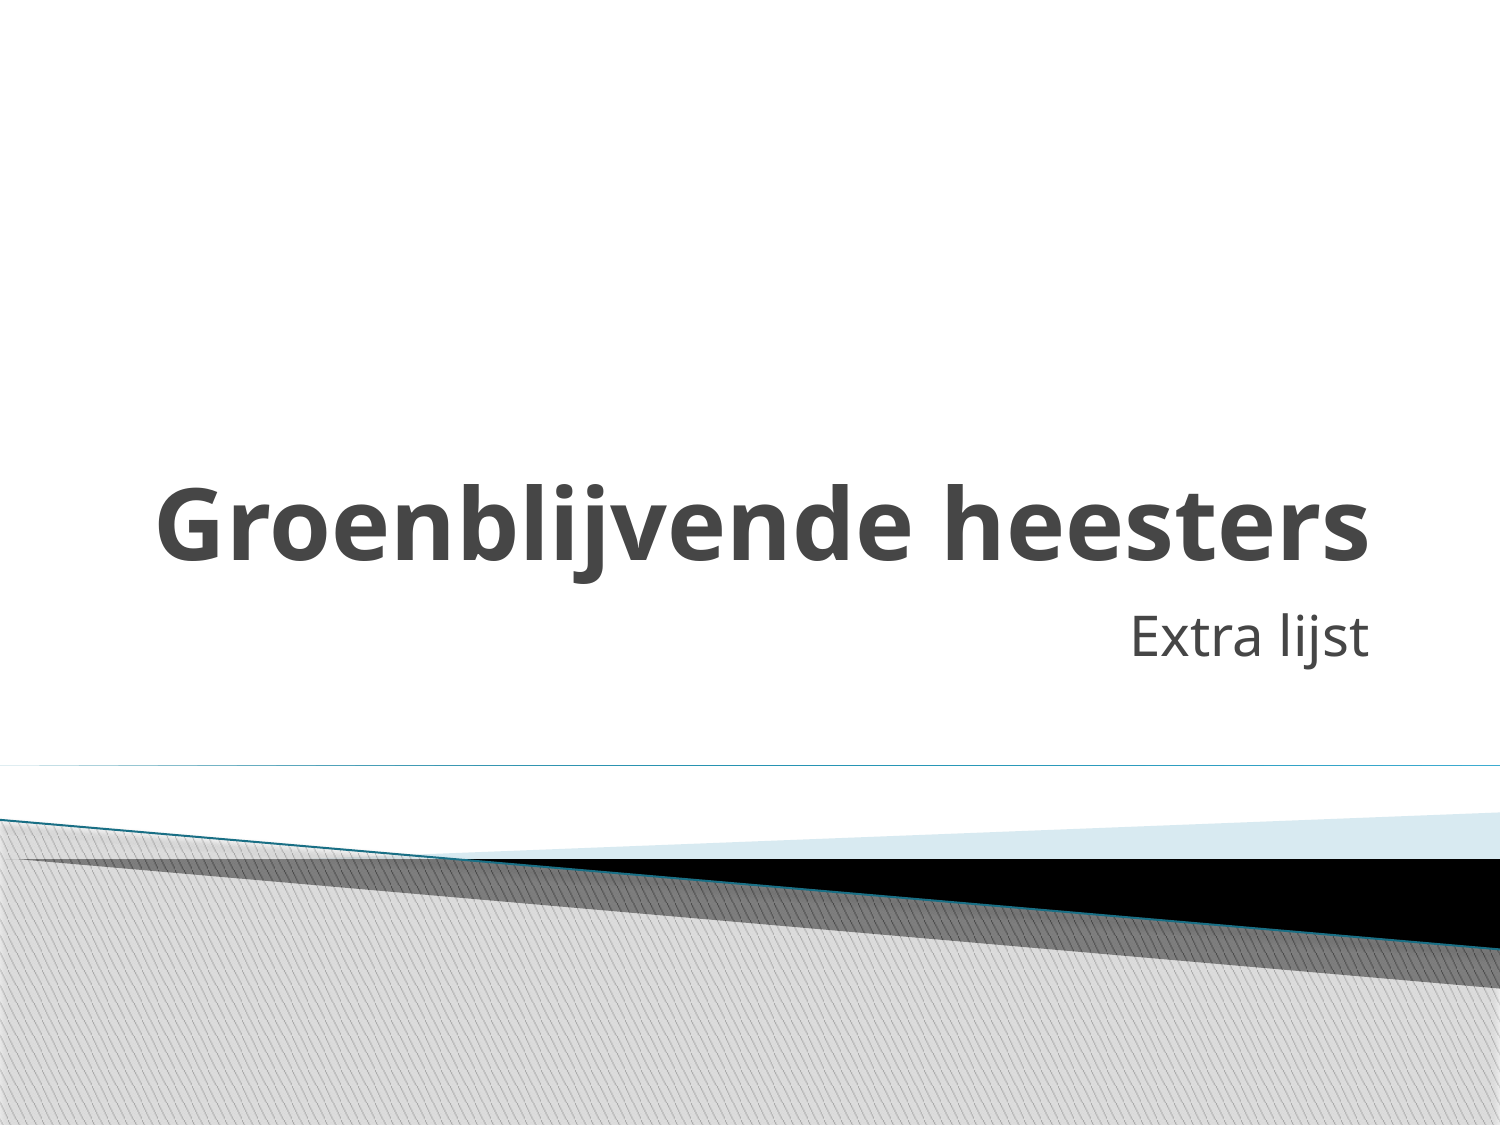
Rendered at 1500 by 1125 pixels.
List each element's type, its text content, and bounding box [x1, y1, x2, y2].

picture [5, 859, 1500, 989]
title Groenblijvende heesters [112, 287, 1388, 588]
subtitle Extra lijst [112, 592, 1388, 790]
